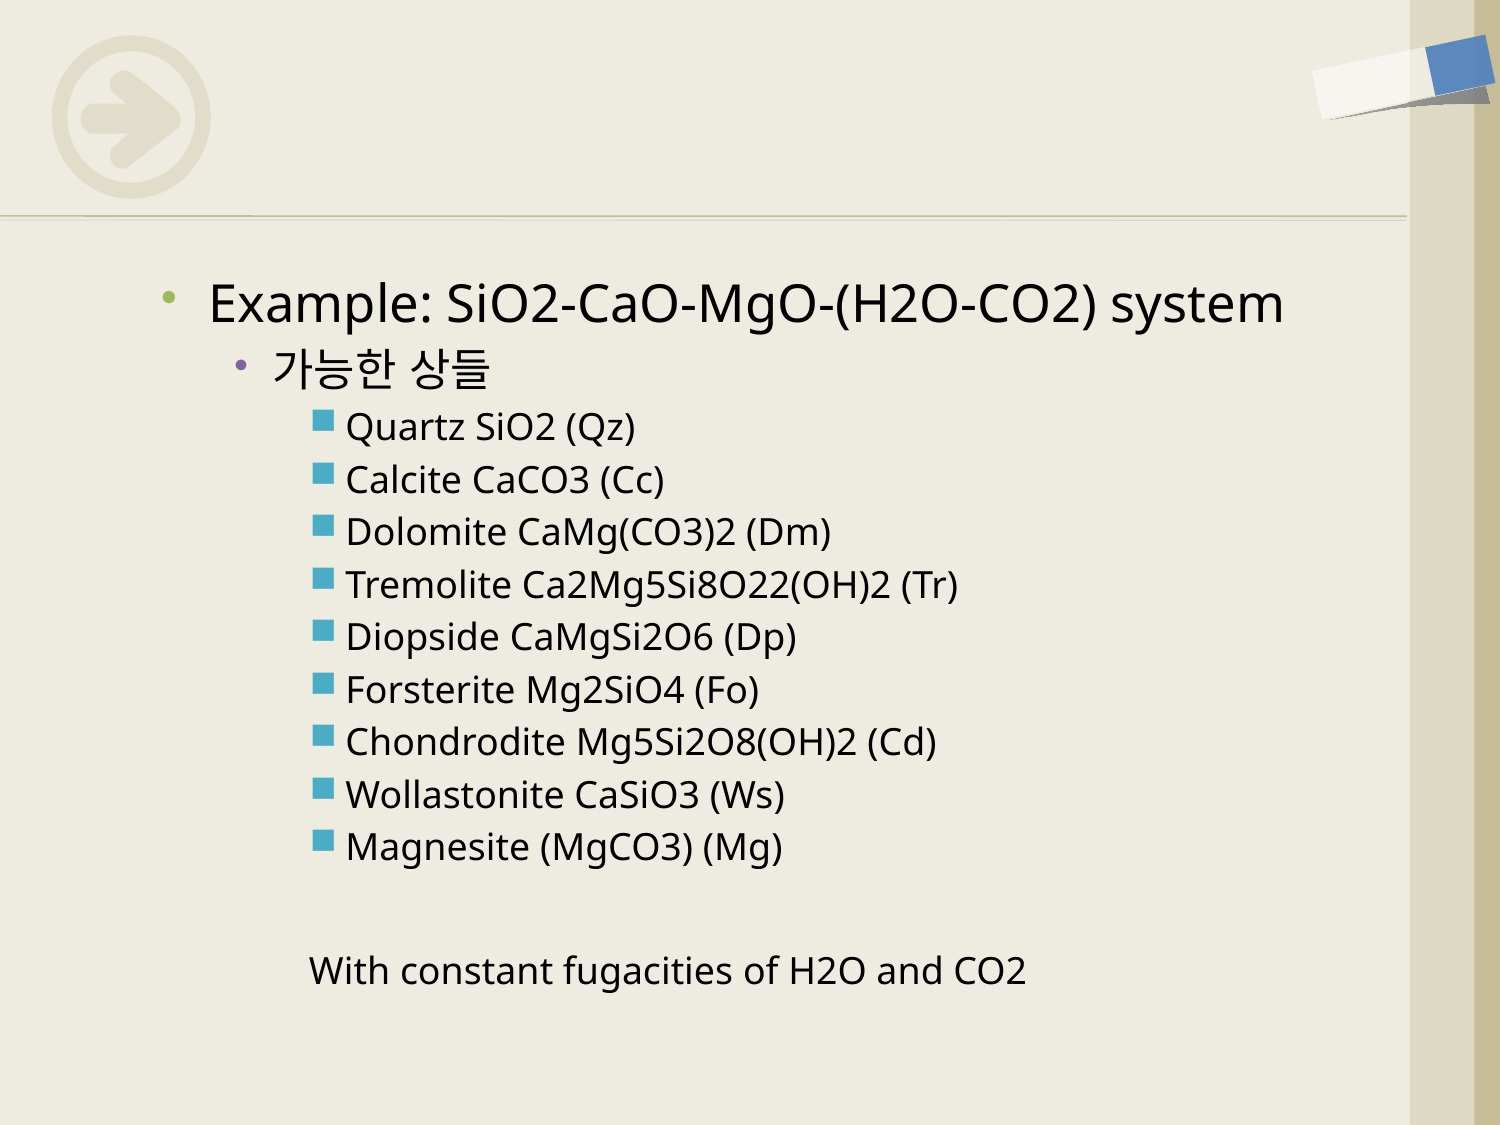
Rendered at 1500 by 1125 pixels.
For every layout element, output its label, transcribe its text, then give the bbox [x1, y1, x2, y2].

list Example: SiO2-CaO-MgO-(H2O-CO2) system 가능한 상들 Quartz SiO2 (Qz) Calcite CaCO3 (Cc) Dolomite CaMg(CO3)2 (Dm) Tremolite Ca2Mg5Si8O22(OH)2 (Tr) Diopside CaMgSi2O6 (Dp) Forsterite Mg2SiO4 (Fo) Chondrodite Mg5Si2O8(OH)2 (Cd) Wollastonite CaSiO3 (Ws) Magnesite (MgCO3) (Mg) With constant fugacities of H2O and CO2 [75, 262, 1406, 1005]
